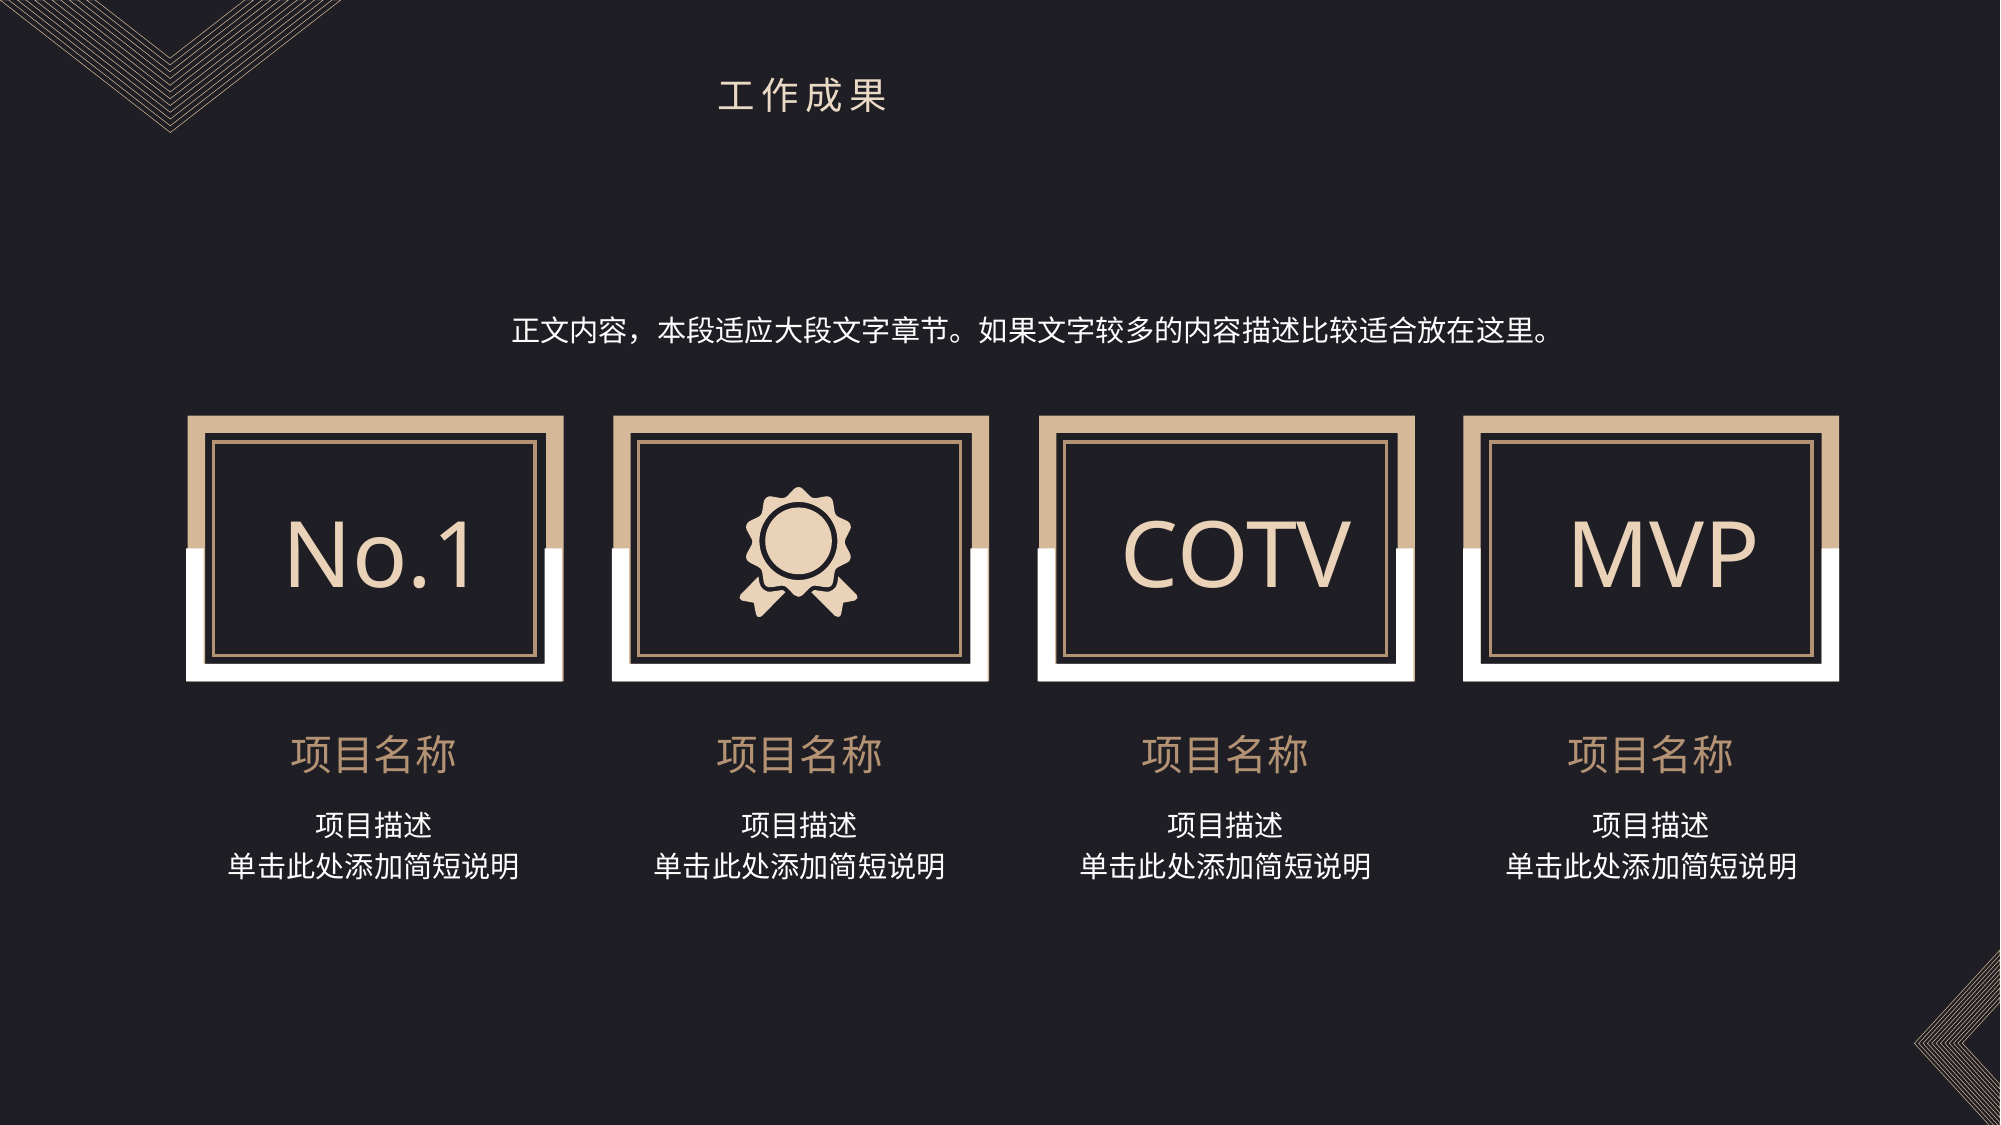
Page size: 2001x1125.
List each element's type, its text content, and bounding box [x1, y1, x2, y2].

text_box 工作成果 [703, 64, 1267, 125]
text_box [811, 576, 858, 617]
text_box [739, 576, 786, 617]
text_box [1462, 547, 1840, 682]
text_box [1489, 441, 1813, 656]
text_box [187, 415, 565, 682]
text_box 项目描述 单击此处添加简短说明 [1481, 792, 1822, 891]
text_box 项目名称 [1127, 721, 1324, 787]
text_box COTV [1105, 488, 1367, 614]
text_box 正文内容，本段适应大段文字章节。如果文字较多的内容描述比较适合放在这里。 [496, 298, 1579, 355]
text_box [212, 441, 536, 656]
text_box [1063, 441, 1387, 656]
text_box [746, 487, 851, 597]
text_box 项目描述 单击此处添加简短说明 [1055, 792, 1396, 891]
text_box [1462, 415, 1840, 547]
text_box [185, 547, 563, 682]
text_box 项目名称 [701, 721, 899, 787]
text_box MVP [1551, 488, 1775, 614]
text_box 项目描述 单击此处添加简短说明 [629, 792, 970, 891]
text_box [0, 0, 343, 134]
text_box [1912, 948, 2000, 1125]
text_box [638, 441, 962, 656]
text_box 项目描述 单击此处添加简短说明 [204, 792, 545, 891]
text_box [1038, 415, 1416, 682]
text_box [612, 415, 990, 682]
text_box No.1 [267, 488, 500, 614]
text_box [1037, 547, 1414, 682]
text_box 项目名称 [275, 721, 473, 787]
text_box [611, 547, 989, 682]
text_box 项目名称 [1552, 721, 1750, 787]
